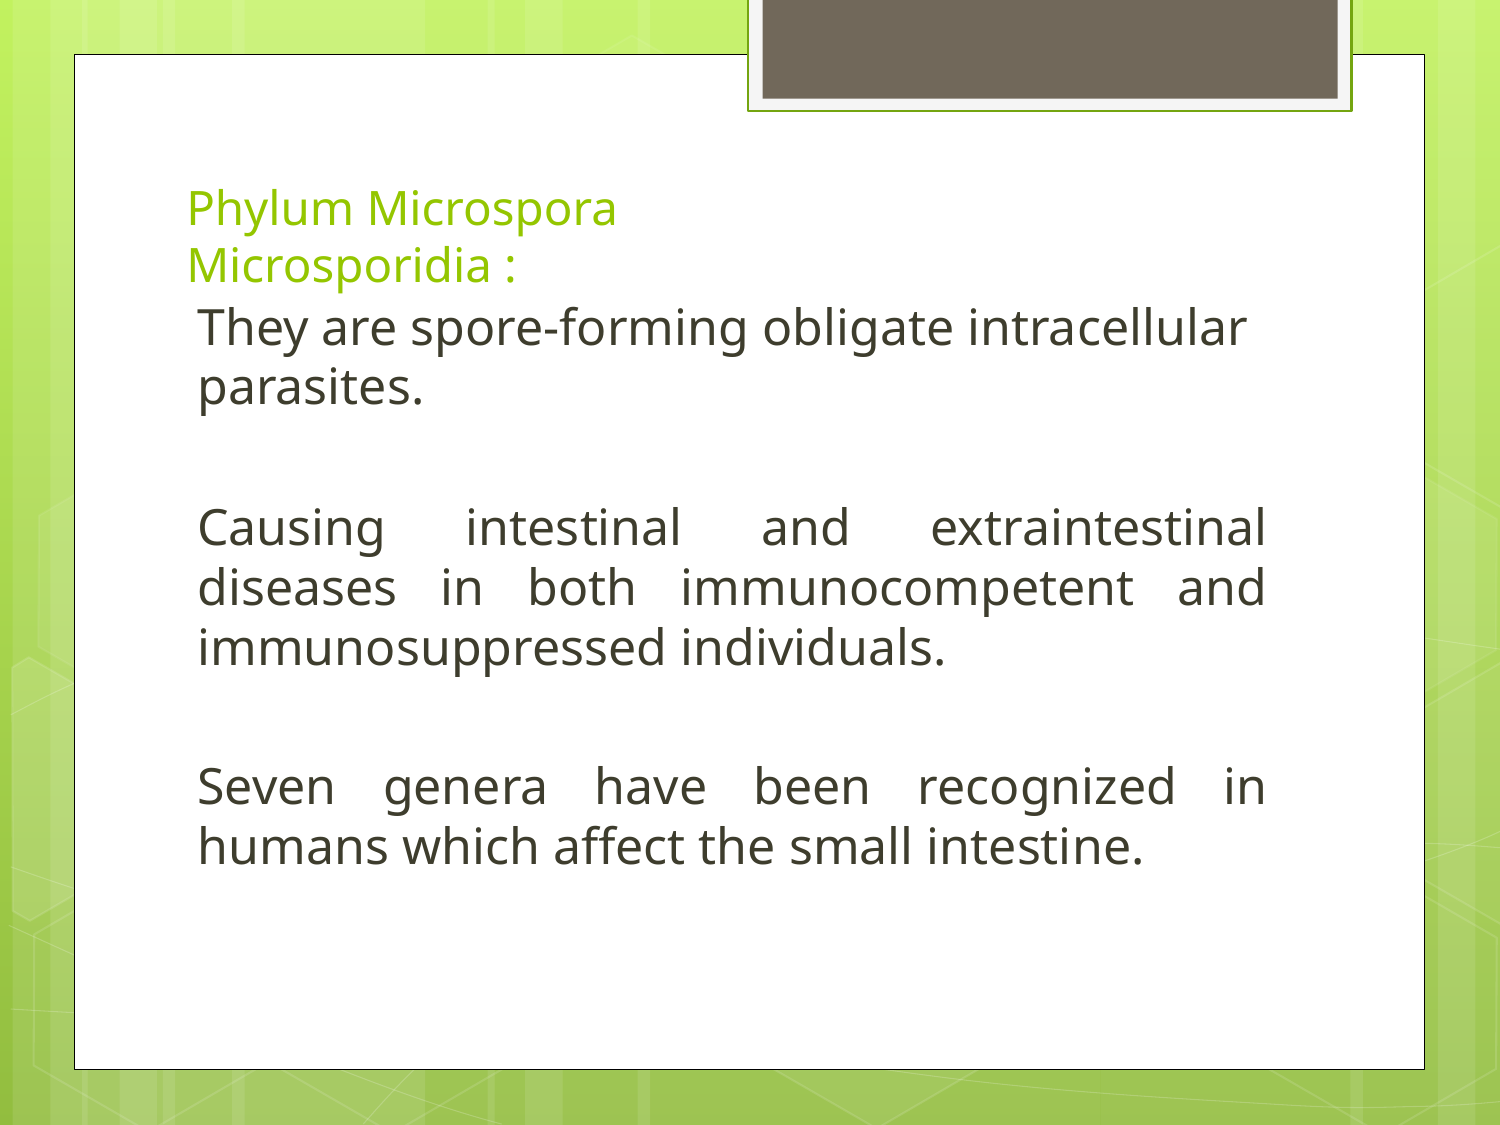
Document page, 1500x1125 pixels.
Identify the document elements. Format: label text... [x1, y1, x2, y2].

title Phylum Microspora Microsporidia : [171, 168, 1324, 357]
list They are spore-forming obligate intracellular parasites. Causing intestinal and extraintestinal diseases in both immunocompetent and immunosuppressed individuals. Seven genera have been recognized in humans which affect the small intestine. [171, 287, 1283, 957]
